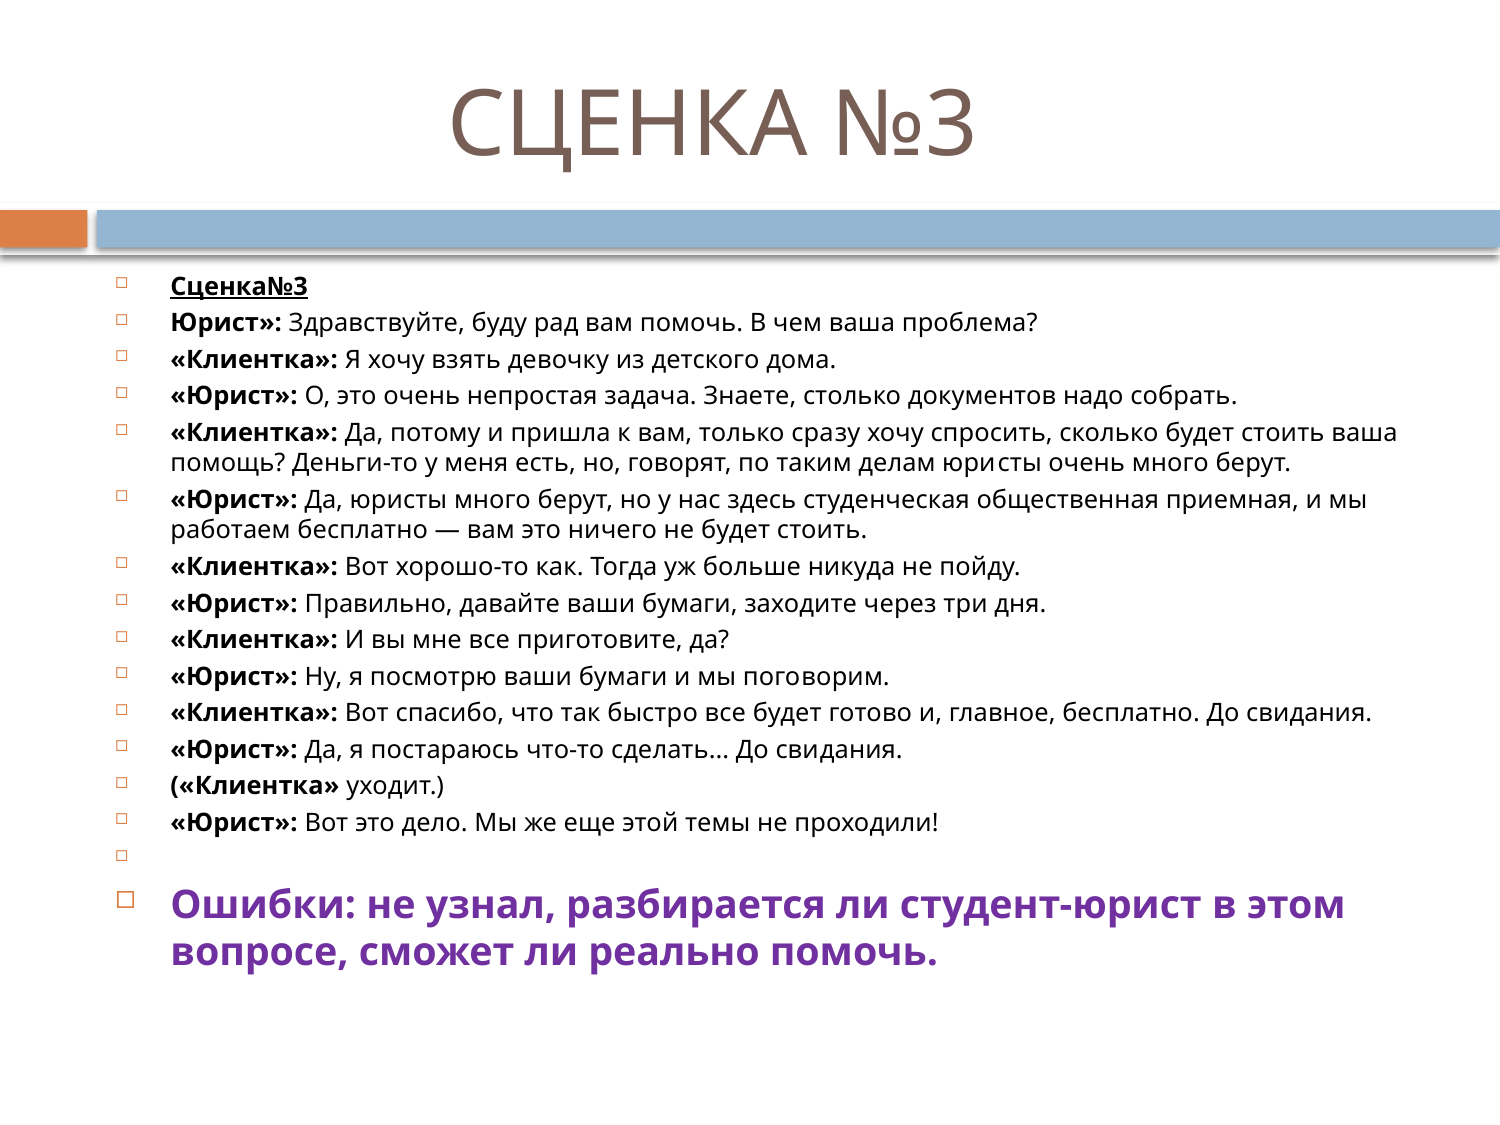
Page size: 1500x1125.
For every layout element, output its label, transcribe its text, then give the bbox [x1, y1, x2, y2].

list Сценка№3 Юрист»: Здравствуйте, буду рад вам помочь. В чем ваша проблема? «Клиентка»: Я хочу взять девочку из детского дома. «Юрист»: О, это очень непростая задача. Знаете, столько документов надо собрать. «Клиентка»: Да, потому и пришла к вам, только сра­зу хочу спросить, сколько будет стоить ваша помощь? Деньги-то у меня есть, но, говорят, по таким делам юри­сты очень много берут. «Юрист»: Да, юристы много берут, но у нас здесь студенческая общественная приемная, и мы работаем бесплатно — вам это ничего не будет стоить. «Клиентка»: Вот хорошо-то как. Тогда уж больше никуда не пойду. «Юрист»: Правильно, давайте ваши бумаги, заходите через три дня. «Клиентка»: И вы мне все приготовите, да? «Юрист»: Ну, я посмотрю ваши бумаги и мы пого­ворим. «Клиентка»: Вот спасибо, что так быстро все будет готово и, главное, бесплатно. До свидания. «Юрист»: Да, я постараюсь что-то сделать... До сви­дания. («Клиентка» уходит.) «Юрист»: Вот это дело. Мы же еще этой темы не проходили! Ошибки: не узнал, разбирается ли студент-юрист в этом вопросе, сможет ли реально помочь. [100, 262, 1438, 1000]
title СЦЕНКА №3 [100, 37, 1438, 200]
